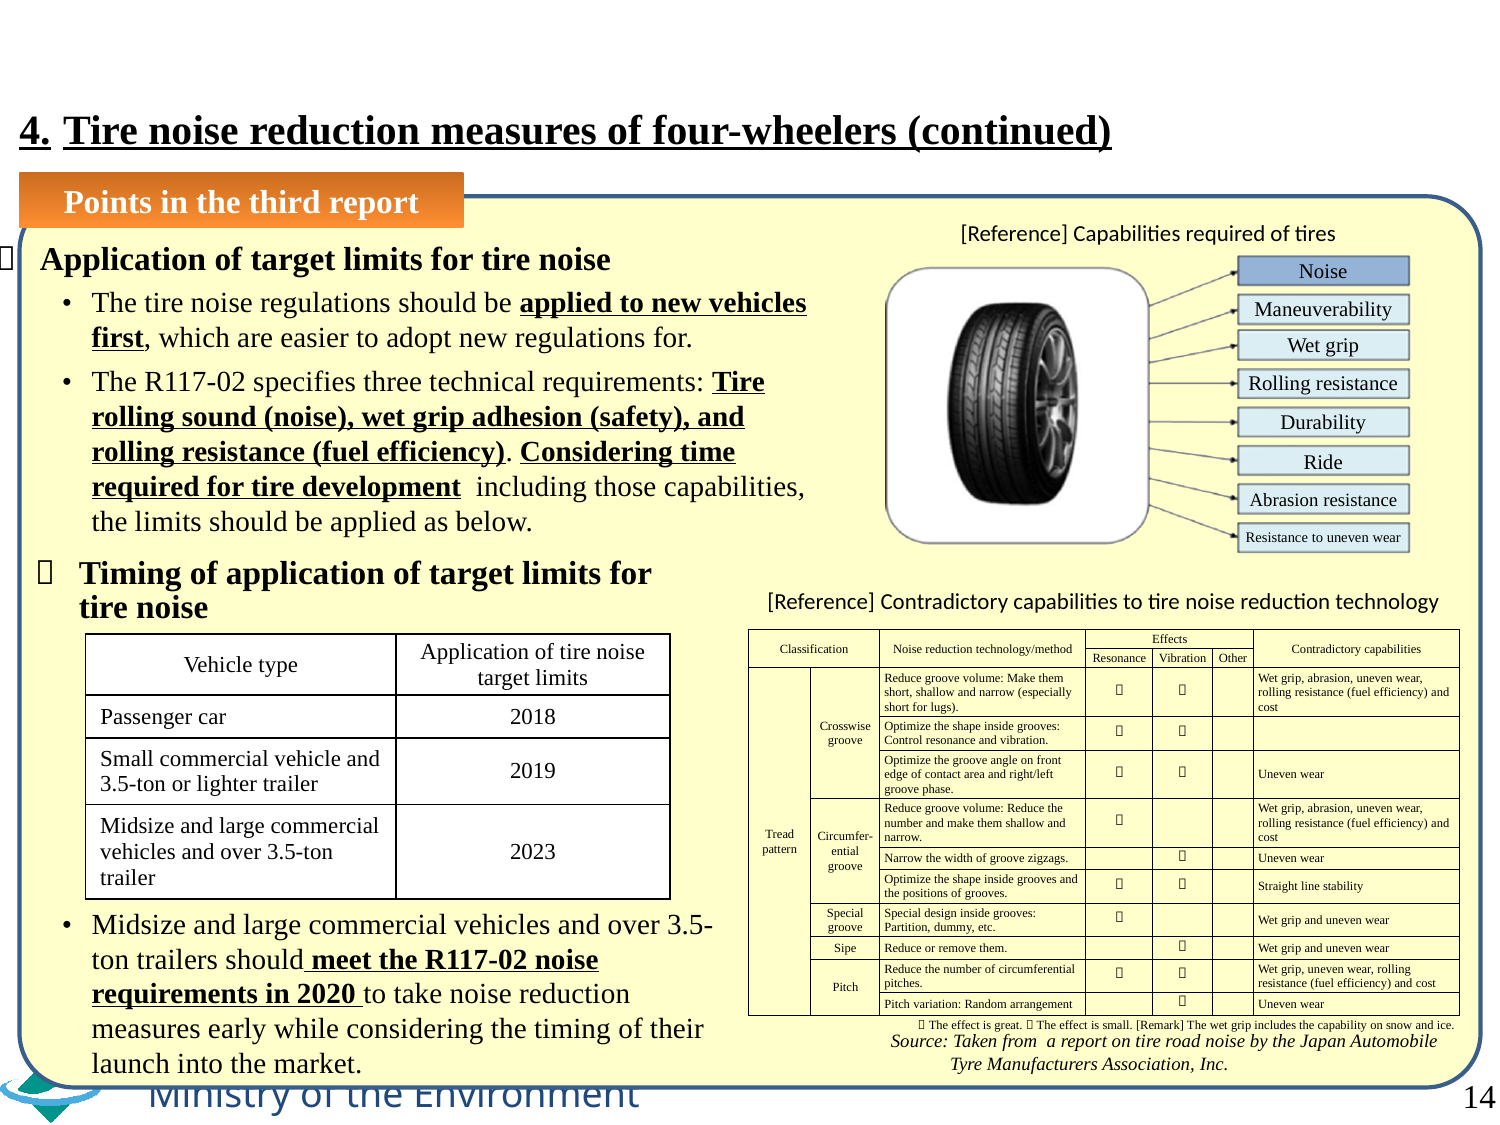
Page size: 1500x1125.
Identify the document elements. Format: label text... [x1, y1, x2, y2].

table_cell Passenger car [86, 696, 395, 737]
table_cell Wet grip and uneven wear [1254, 937, 1459, 959]
table_cell Wet grip, uneven wear, rolling resistance (fuel efficiency) and cost [1254, 960, 1459, 992]
table_cell Pitch variation: Random arrangement [880, 993, 1085, 1015]
table_cell 2018 [397, 696, 669, 737]
table_header Noise reduction technology/method [880, 630, 1085, 667]
text_box • Midsize and large commercial vehicles and over 3.5-ton trailers should meet the R117-02 noise requirements in 2020 to take noise reduction measures early while considering the timing of their launch into the market. [47, 897, 747, 1088]
table_cell [1086, 993, 1152, 1015]
table_cell [1086, 937, 1152, 959]
table_cell [1213, 960, 1253, 992]
table_cell [1213, 848, 1253, 869]
table_header Classification [749, 630, 879, 667]
table_cell Optimize the groove angle on front edge of contact area and right/left groove phase. [880, 751, 1085, 798]
table_cell [1213, 717, 1253, 750]
table_cell [1213, 751, 1253, 798]
picture [0, 1056, 101, 1124]
table_cell Uneven wear [1254, 993, 1459, 1015]
table_cell Narrow the width of groove zigzags. [880, 848, 1085, 869]
table_cell [1213, 668, 1253, 716]
table_cell Small commercial vehicle and 3.5-ton or lighter trailer [86, 739, 395, 804]
table_cell [1086, 848, 1152, 869]
table_cell  [1086, 799, 1152, 847]
table_cell Wet grip, abrasion, uneven wear, rolling resistance (fuel efficiency) and cost [1254, 668, 1459, 716]
table_cell Reduce the number of circumferential pitches. [880, 960, 1085, 992]
table_cell Straight line stability [1254, 870, 1459, 903]
table_cell Resonance [1086, 649, 1152, 667]
table_cell  [1086, 717, 1152, 750]
text_box 4. Tire noise reduction measures of four-wheelers (continued) [4, 95, 1437, 161]
table_cell Midsize and large commercial vehicles and over 3.5-ton trailer [86, 805, 395, 897]
table_header Vehicle type [86, 635, 395, 694]
table_cell Optimize the shape inside grooves and the positions of grooves. [880, 870, 1085, 903]
table_cell 2019 [397, 739, 669, 804]
table_cell Vibration [1153, 649, 1212, 667]
table_cell Optimize the shape inside grooves: Control resonance and vibration. [880, 717, 1085, 750]
table_cell  [1086, 668, 1152, 716]
text_box [Reference] Capabilities required of tires [870, 205, 1427, 260]
table_cell  [1153, 870, 1212, 903]
table_cell  [1086, 870, 1152, 903]
table_cell  [1153, 717, 1212, 750]
table_cell Wet grip and uneven wear [1254, 904, 1459, 936]
table_cell Uneven wear [1254, 848, 1459, 869]
table_cell Reduce or remove them. [880, 937, 1085, 959]
table_cell Reduce groove volume: Reduce the number and make them shallow and narrow. [880, 799, 1085, 847]
table_cell [1213, 993, 1253, 1015]
table_cell [1153, 904, 1212, 936]
table_header Effects [1086, 630, 1253, 648]
table_cell [1153, 799, 1212, 847]
table_cell  [1153, 848, 1212, 869]
table_cell Special design inside grooves: Partition, dummy, etc. [880, 904, 1085, 936]
table_cell  The effect is great.  The effect is small. [Remark] The wet grip includes the capability on snow and ice. [748, 1016, 1459, 1038]
text_box 14 [1160, 1065, 1500, 1125]
table_cell Special groove [811, 904, 879, 936]
table_cell [1213, 870, 1253, 903]
text_box [19, 196, 1481, 1058]
picture [883, 247, 1415, 563]
text_box • The tire noise regulations should be applied to new vehicles first, which are easier to adopt new regulations for. • The R117-02 specifies three technical requirements: Tire rolling sound (noise), wet grip adhesion (safety), and rolling resistance (fuel efficiency). Considering time required for tire development including those capabilities, the limits should be applied as below. [47, 276, 828, 545]
table_cell  [1086, 904, 1152, 936]
text_box Ministry of the Environment [132, 1088, 656, 1123]
table_cell  [1086, 751, 1152, 798]
table_cell  [1153, 668, 1212, 716]
table_cell 2023 [397, 805, 669, 897]
table_cell Wet grip, abrasion, uneven wear, rolling resistance (fuel efficiency) and cost [1254, 799, 1459, 847]
table_cell Reduce groove volume: Make them short, shallow and narrow (especially short for lugs). [880, 668, 1085, 716]
table_cell Other [1213, 649, 1253, 667]
table_cell [1213, 799, 1253, 847]
table_cell Pitch [811, 960, 879, 1015]
text_box [Reference] Contradictory capabilities to tire noise reduction technology [754, 562, 1454, 629]
text_box  Application of target limits for tire noise [0, 230, 714, 285]
table_cell Uneven wear [1254, 751, 1459, 798]
text_box  Timing of application of target limits for tire noise [20, 550, 716, 633]
table_cell Sipe [811, 937, 879, 959]
table_cell Tread pattern [749, 668, 810, 1015]
table_cell [1213, 937, 1253, 959]
table_cell [1213, 904, 1253, 936]
table_cell  [1153, 937, 1212, 959]
table_cell [1254, 717, 1459, 750]
text_box [747, 1016, 1160, 1088]
table_header Application of tire noise target limits [397, 635, 669, 694]
table_cell  [1153, 751, 1212, 798]
table_header Contradictory capabilities [1254, 630, 1459, 667]
text_box Points in the third report [19, 172, 464, 228]
table_cell  [1086, 960, 1152, 992]
table_cell  [1153, 960, 1212, 992]
table_cell  [1153, 993, 1212, 1015]
table_cell Circumfer-ential groove [811, 799, 879, 903]
text_box Source: Taken from a report on tire road noise by the Japan Automobile Tyre Manufacturers Association, Inc. [876, 1021, 1475, 1084]
table_cell Crosswise groove [811, 668, 879, 798]
